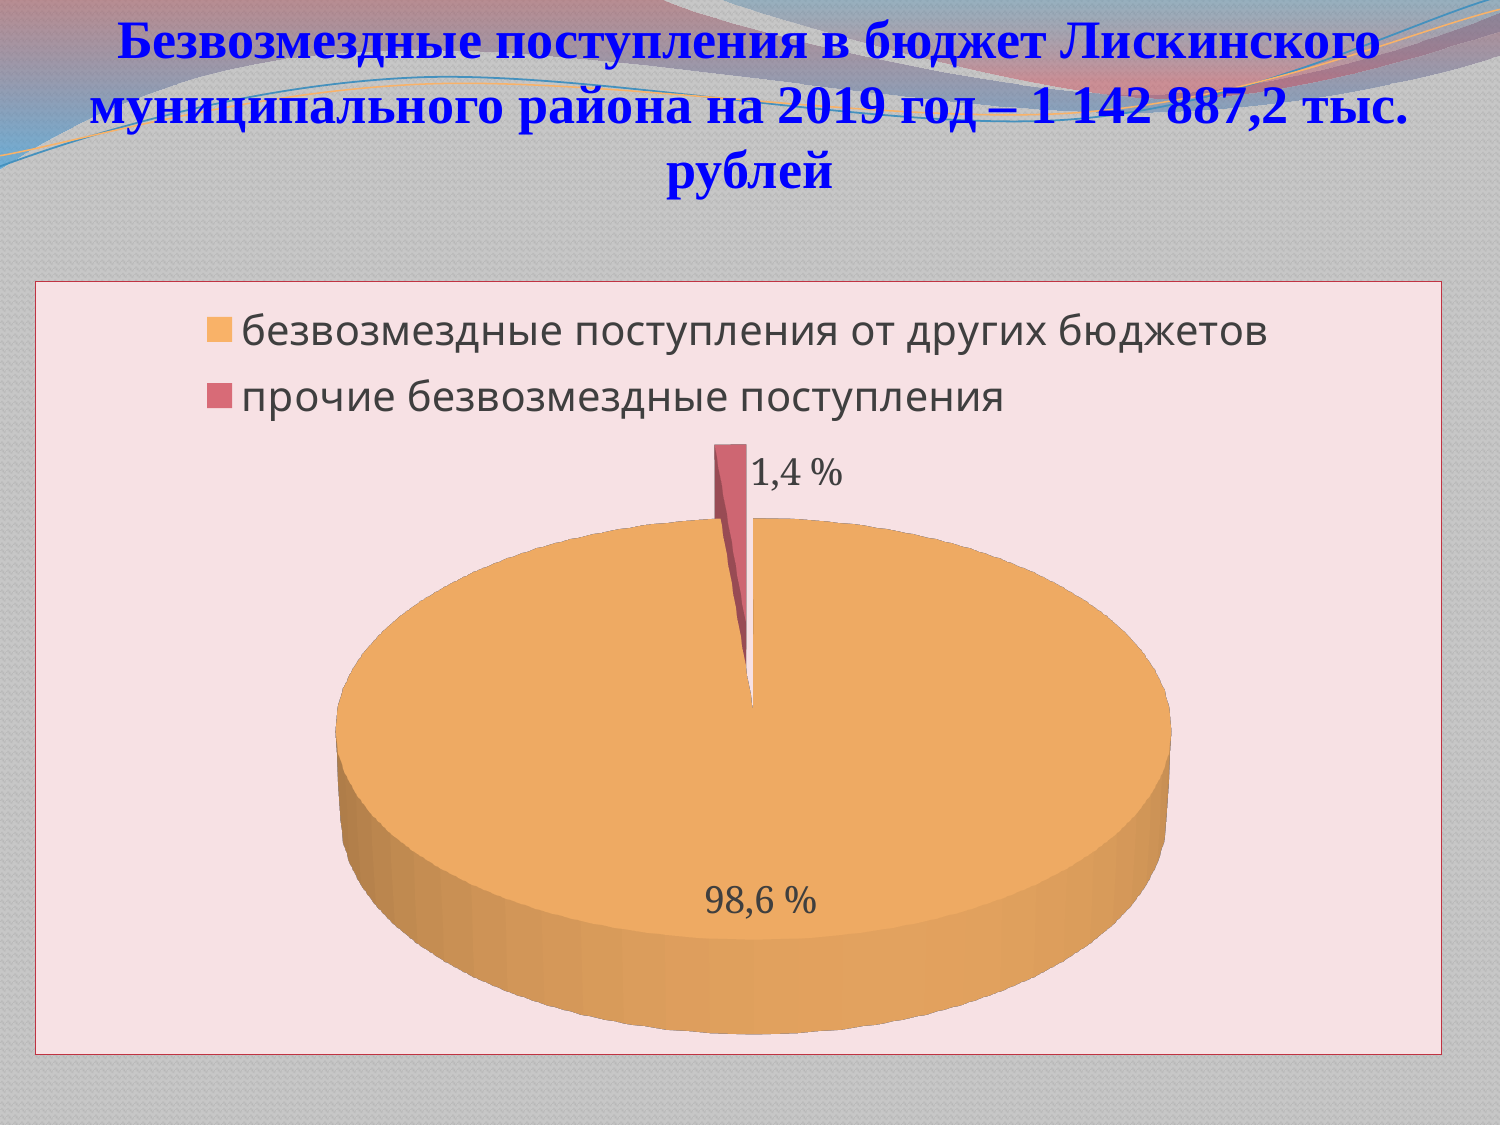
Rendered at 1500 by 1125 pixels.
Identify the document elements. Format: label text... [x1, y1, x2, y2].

chart [34, 280, 1442, 1055]
title Безвозмездные поступления в бюджет Лискинского муниципального района на 2019 год – 1 142 887,2 тыс. рублей [0, 35, 1500, 200]
